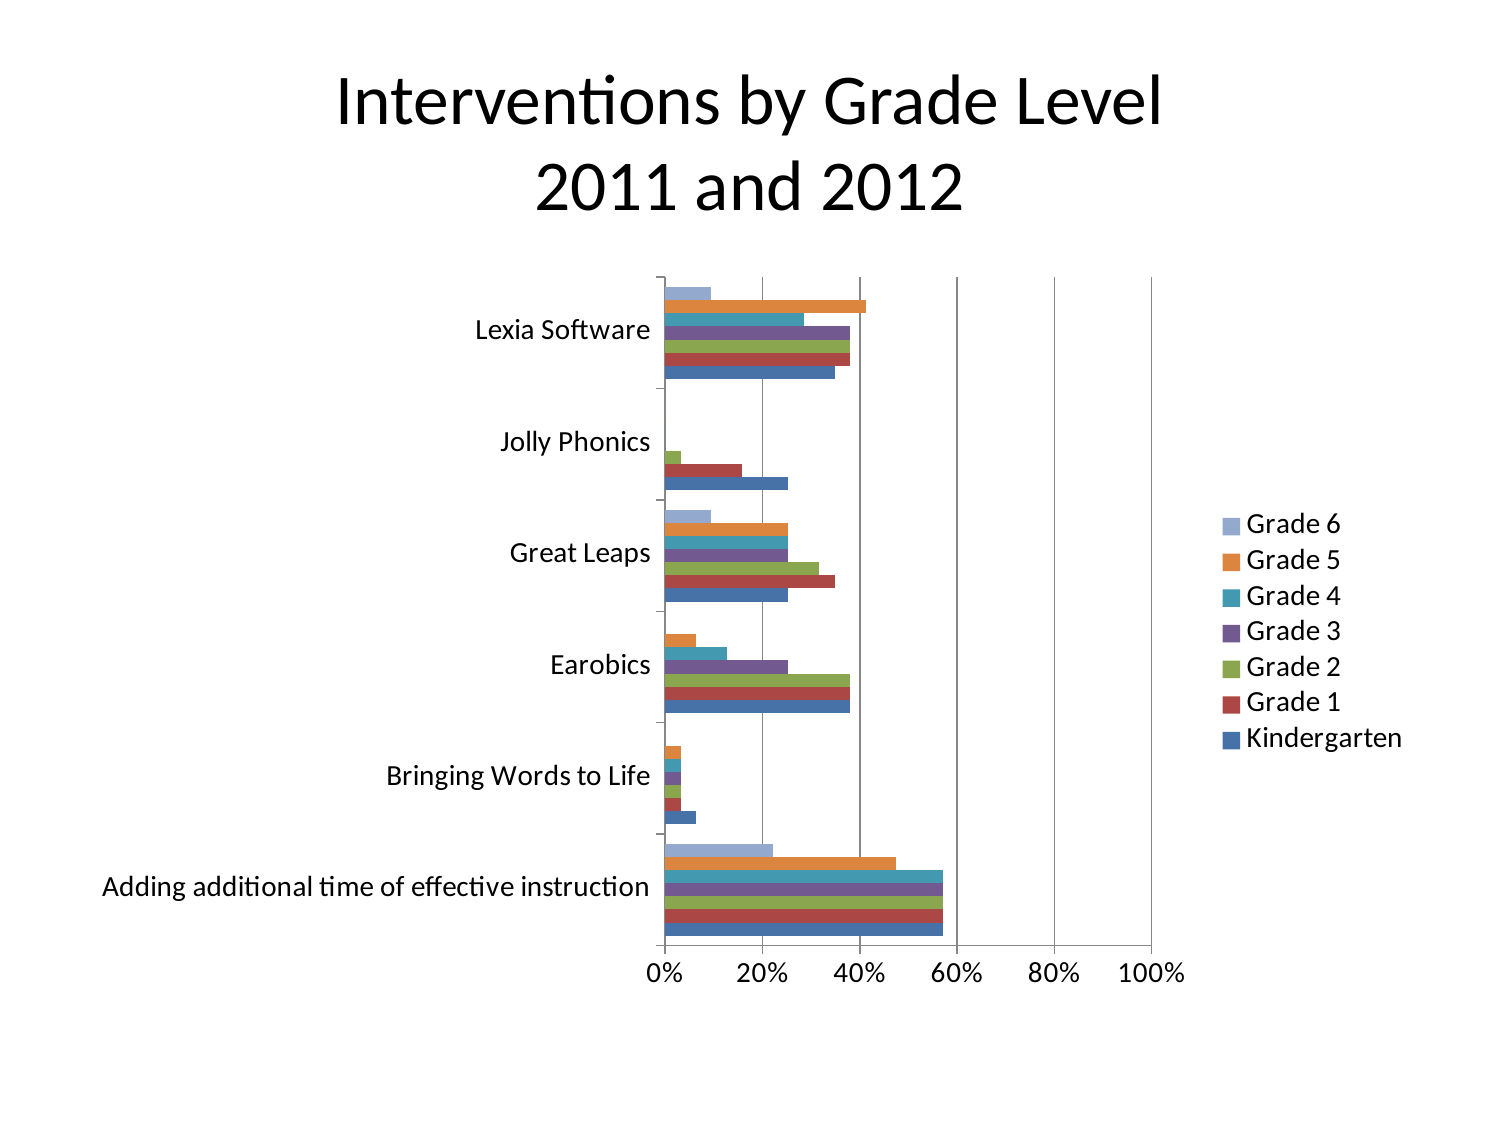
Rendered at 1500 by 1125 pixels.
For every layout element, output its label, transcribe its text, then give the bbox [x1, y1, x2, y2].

chart [74, 262, 1426, 1006]
title Interventions by Grade Level 2011 and 2012 [75, 45, 1425, 233]
